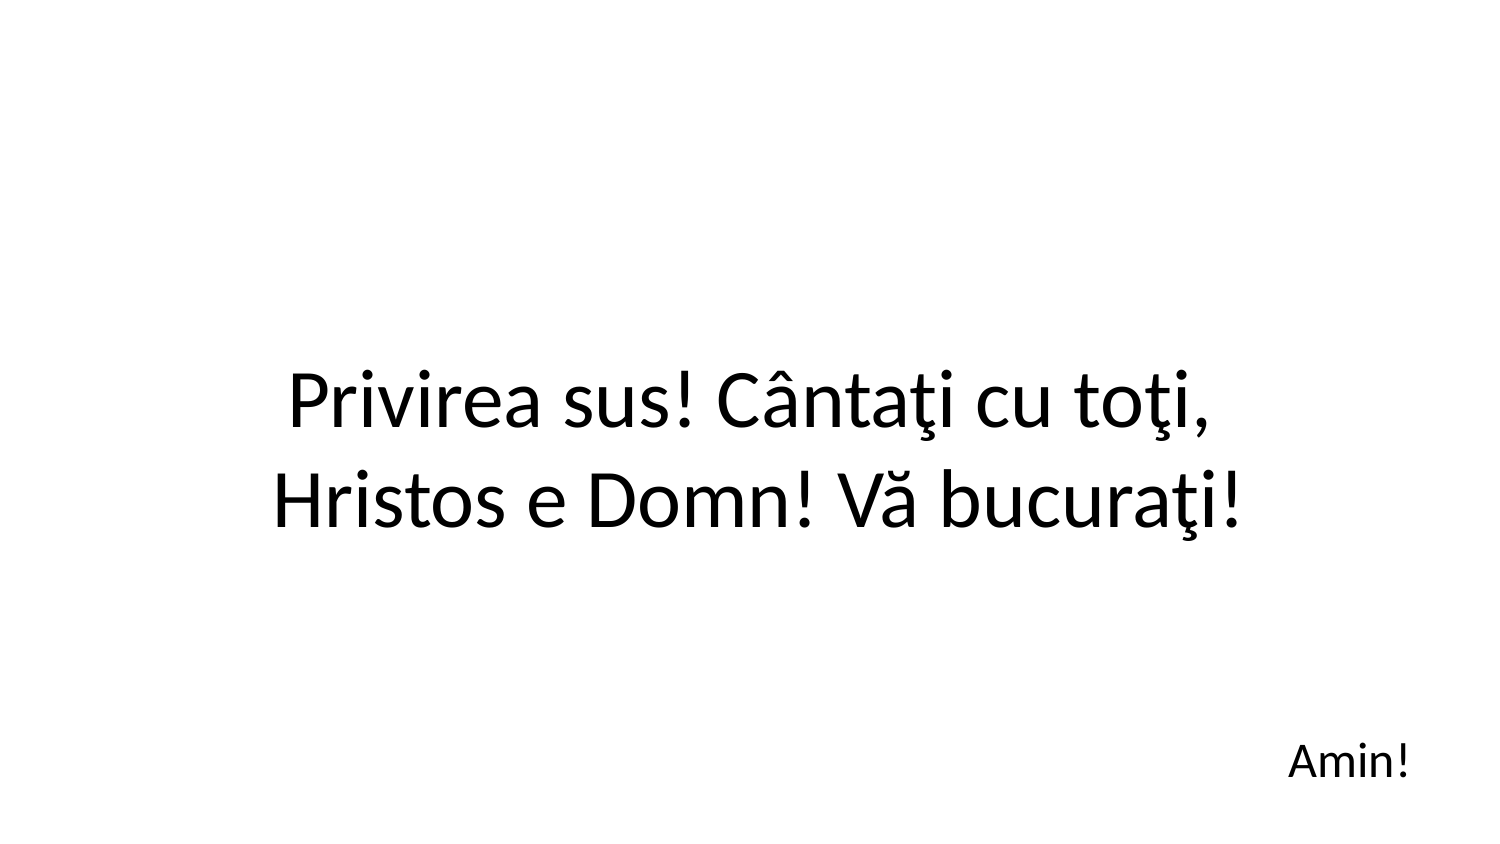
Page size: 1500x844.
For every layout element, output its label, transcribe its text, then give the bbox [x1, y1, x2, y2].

text_box Privirea sus! Cântaţi cu toţi, Hristos e Domn! Vă bucuraţi! [239, 292, 1261, 552]
text_box Amin! [1273, 674, 1427, 795]
